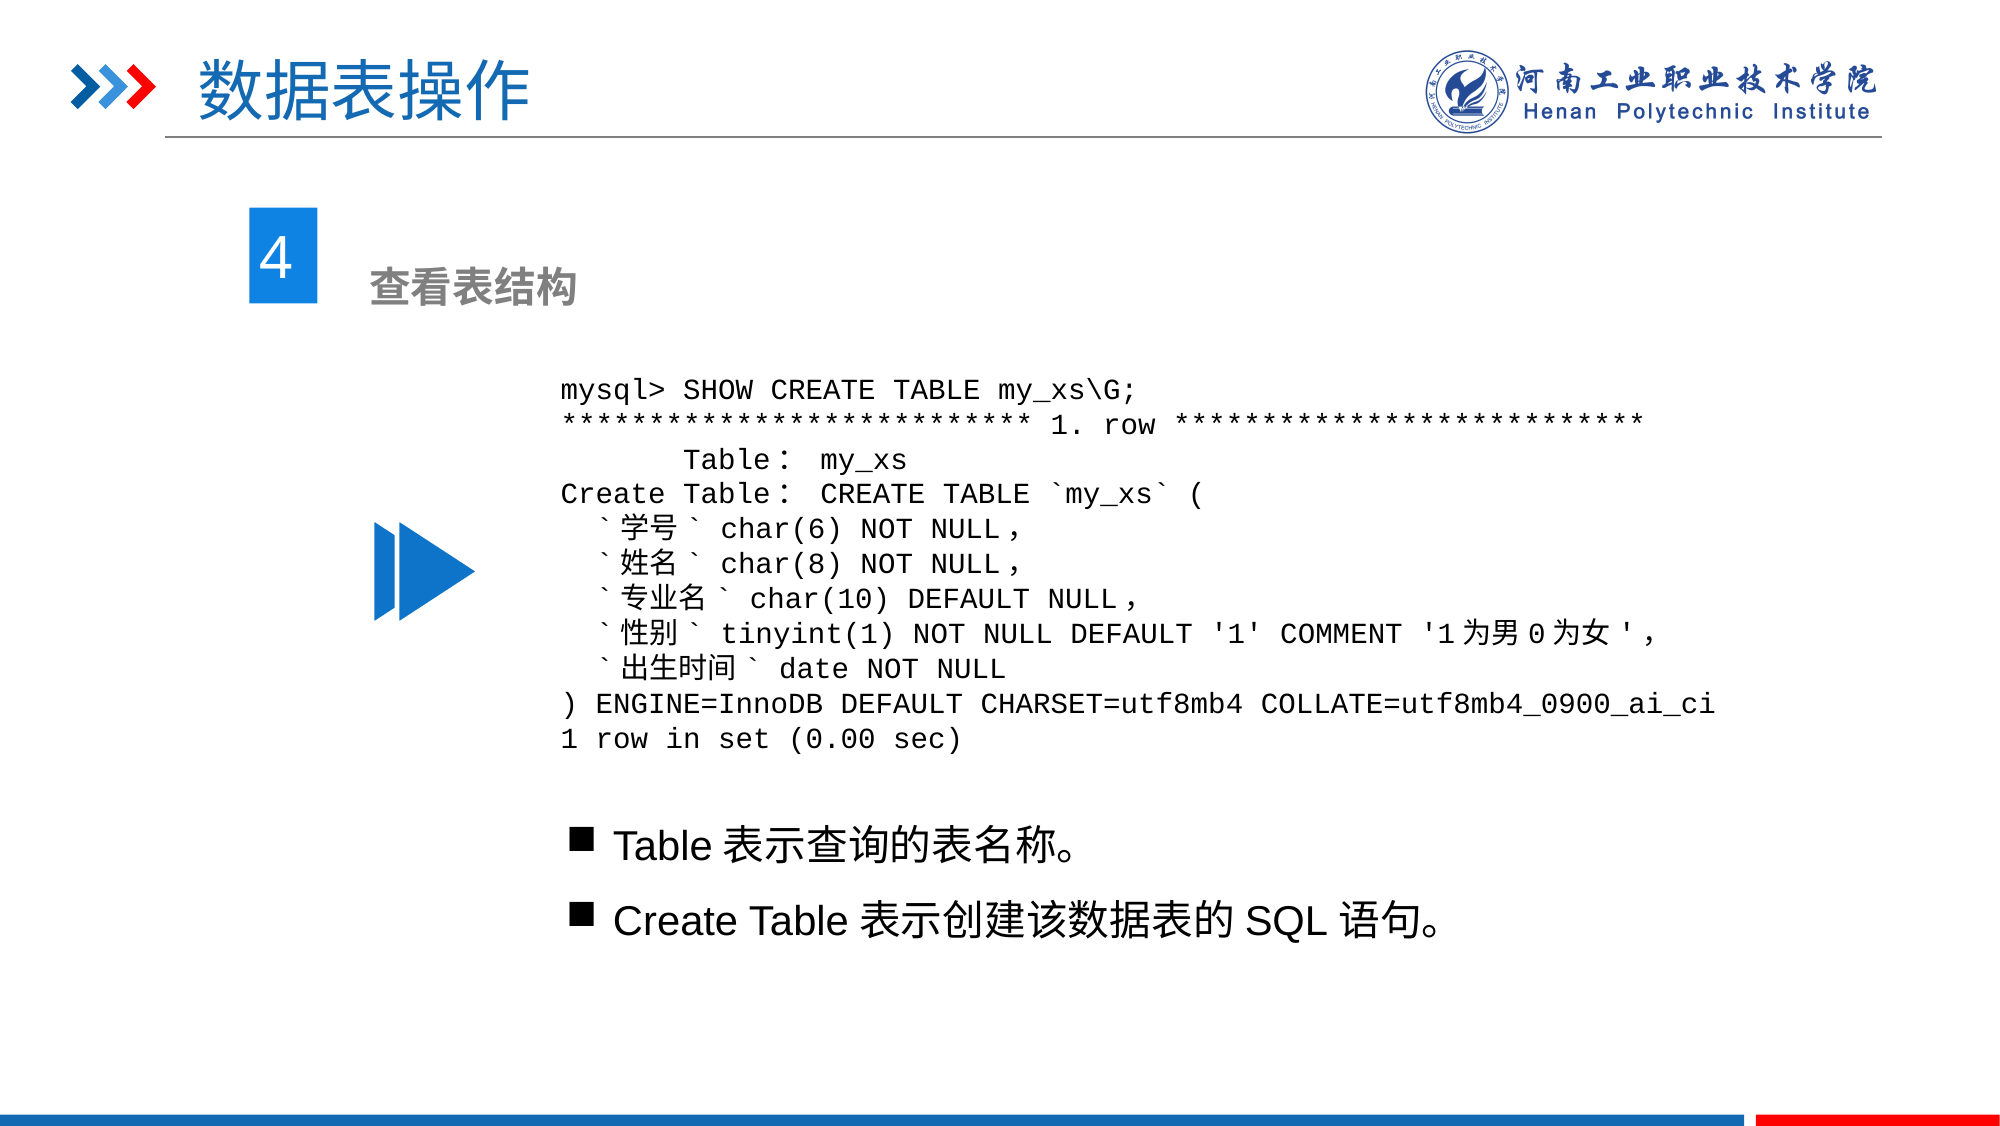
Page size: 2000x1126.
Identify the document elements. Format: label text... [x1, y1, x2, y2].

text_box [249, 207, 318, 304]
text_box mysql> SHOW CREATE TABLE my_xs\G; *************************** 1. row *************************** Table： my_xs Create Table： CREATE TABLE `my_xs` ( `学号` char(6) NOT NULL， `姓名` char(8) NOT NULL， `专业名` char(10) DEFAULT NULL， `性别` tinyint(1) NOT NULL DEFAULT '1' COMMENT '1为男0为女'， `出生时间` date NOT NULL ) ENGINE=InnoDB DEFAULT CHARSET=utf8mb4 COLLATE=utf8mb4_0900_ai_ci 1 row in set (0.00 sec) [508, 362, 1833, 762]
picture [1407, 46, 1882, 140]
text_box 查看表结构 [319, 245, 1092, 380]
text_box Table表示查询的表名称。 Create Table表示创建该数据表的SQL语句。 [551, 786, 1704, 952]
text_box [371, 517, 480, 626]
title 数据表操作 [177, 25, 952, 153]
